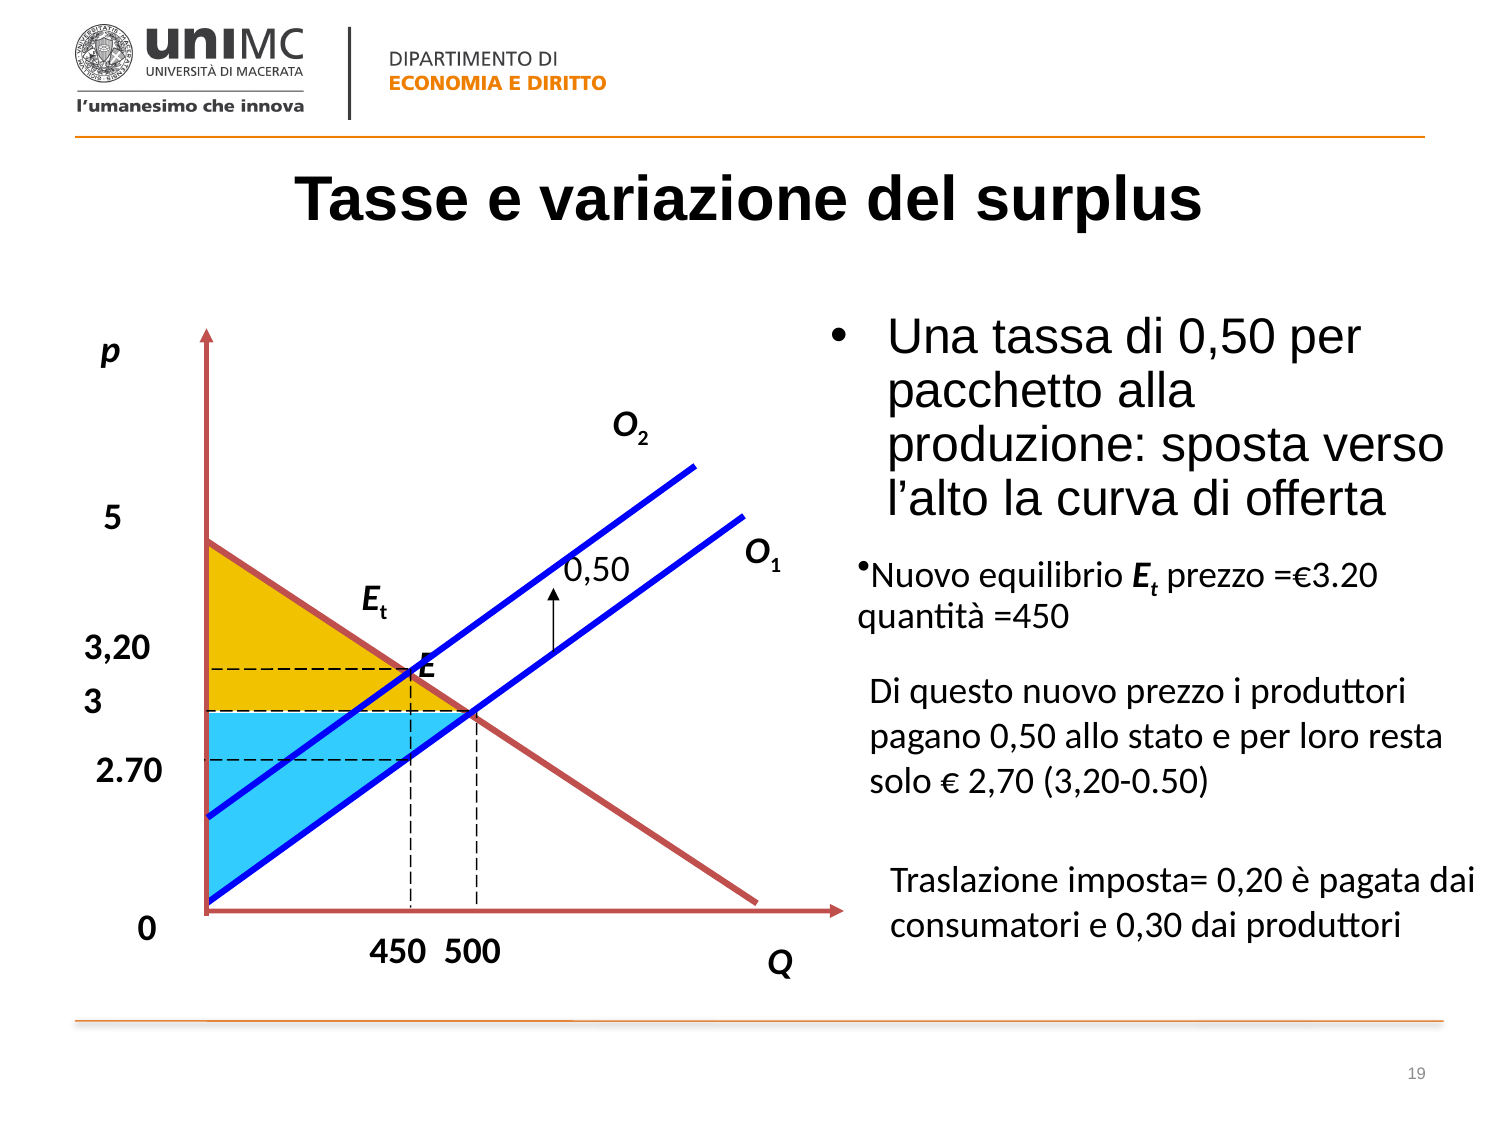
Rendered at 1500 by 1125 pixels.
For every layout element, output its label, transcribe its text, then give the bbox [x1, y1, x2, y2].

text_box Traslazione imposta= 0,20 è pagata dai consumatori e 0,30 dai produttori [910, 847, 1500, 953]
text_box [80, 737, 409, 813]
text_box Di questo nuovo prezzo i produttori pagano 0,50 allo stato e per loro resta solo € 2,70 (3,20-0.50) [910, 658, 1467, 809]
text_box Nuovo equilibrio Et prezzo =€3.20 quantità =450 [910, 542, 1500, 645]
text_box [68, 391, 700, 994]
picture [75, 24, 1425, 138]
title Tasse e variazione del surplus [75, 149, 1425, 241]
list Una tassa di 0,50 per pacchetto alla produzione: sposta verso l’alto la curva di offerta [815, 302, 1469, 542]
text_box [68, 317, 906, 1005]
slide_number 19 [1091, 1042, 1442, 1103]
